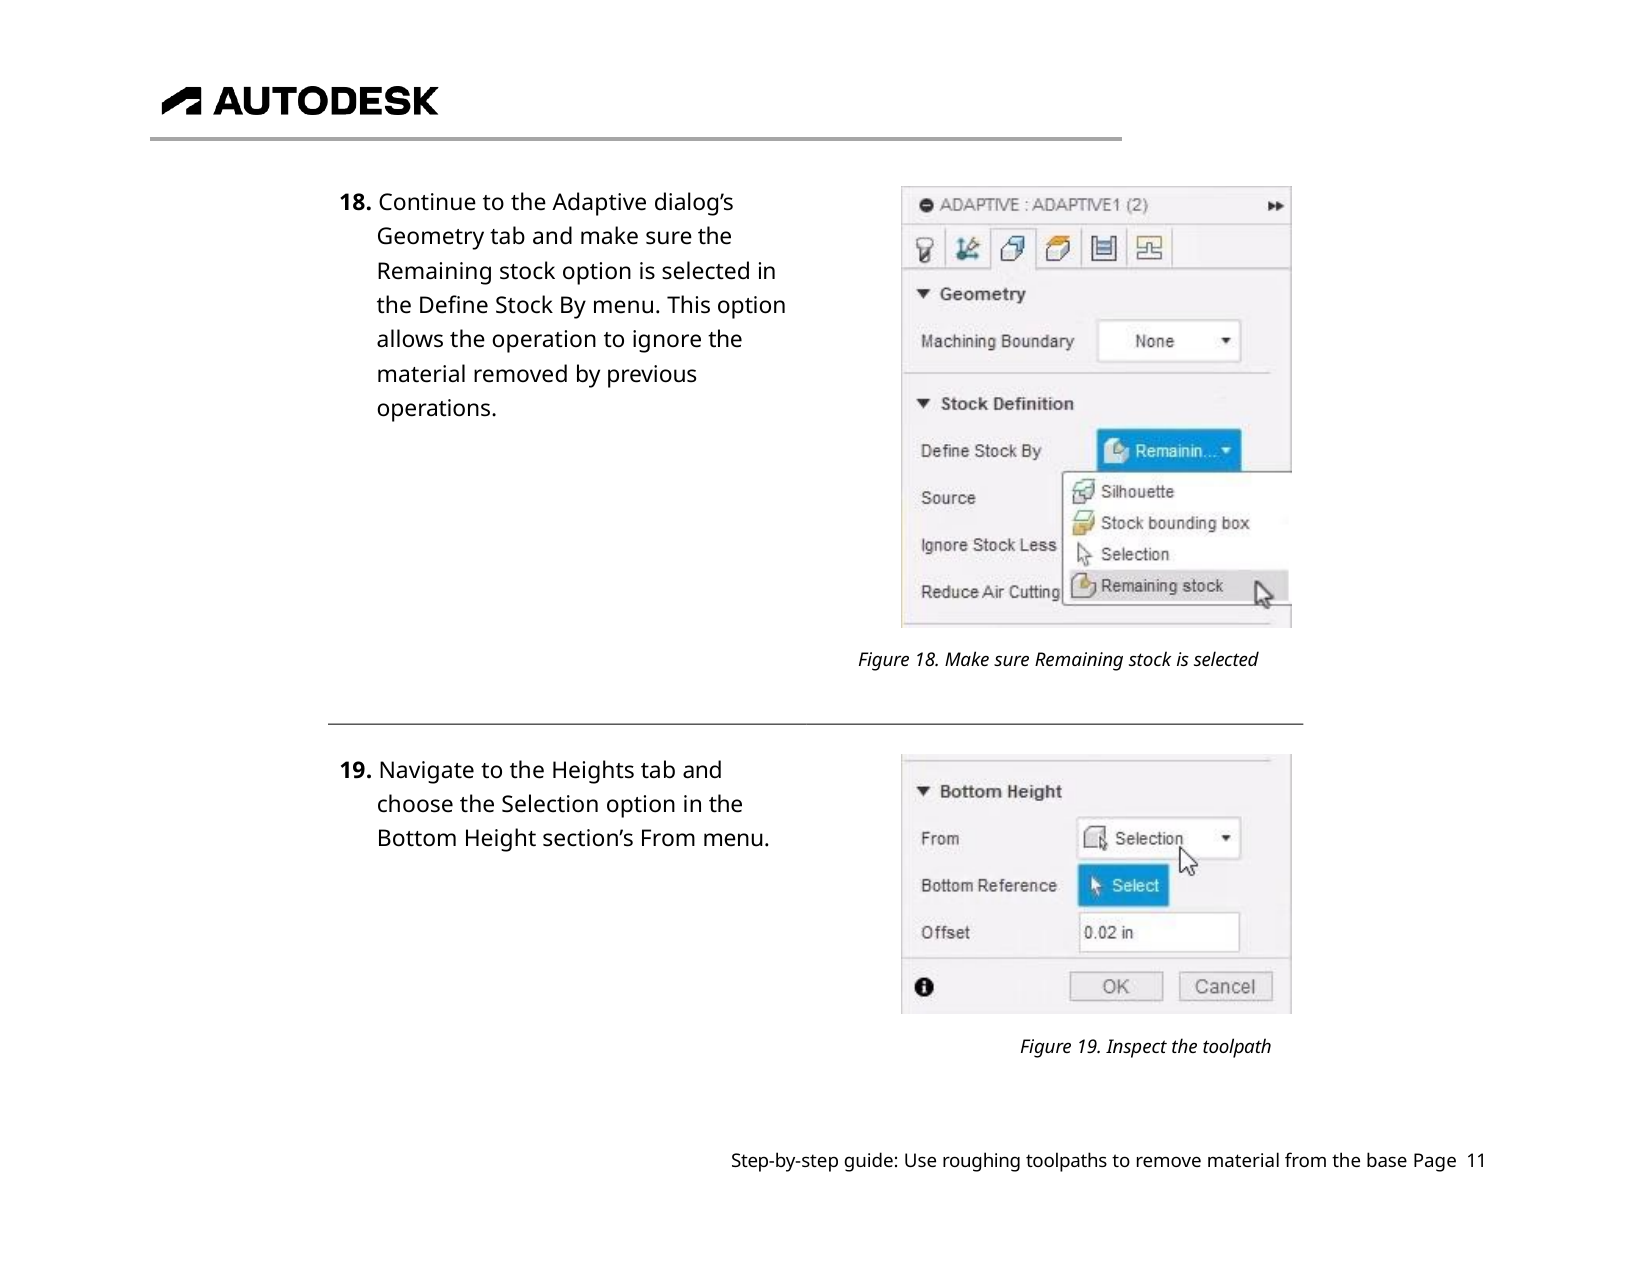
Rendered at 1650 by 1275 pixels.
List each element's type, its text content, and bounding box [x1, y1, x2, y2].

text_box Figure 19. Inspect the toolpath [1018, 1032, 1294, 1057]
picture [900, 754, 1292, 1015]
text_box Figure 18. Make sure Remaining stock is selected [856, 645, 1294, 670]
slide_number Step-by-step guide: Use roughing toolpaths to remove material from the base Page 10 [729, 1145, 1509, 1275]
picture [900, 186, 1292, 628]
text_box 19. Navigate to the Heights tab and choose the Selection option in the Bottom Height section’s From menu. [337, 746, 774, 852]
picture [161, 86, 439, 115]
text_box 18. Continue to the Adaptive dialog’s Geometry tab and make sure the Remaining stock option is selected in the Define Stock By menu. This option allows the operation to ignore the material removed by previous operations. [337, 178, 790, 421]
